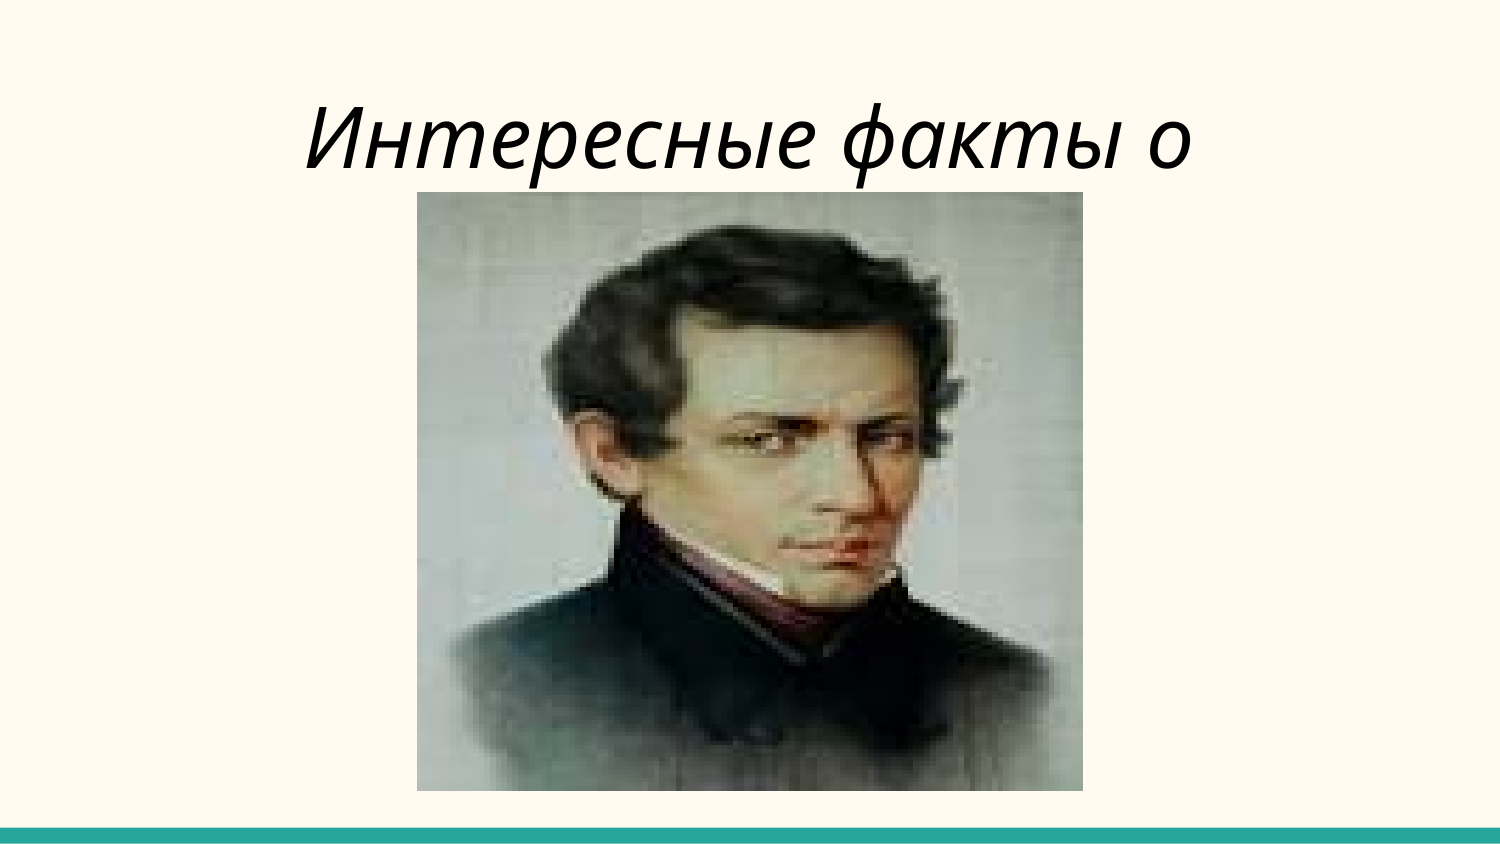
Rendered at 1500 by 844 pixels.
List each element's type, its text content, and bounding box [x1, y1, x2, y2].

picture [417, 192, 1083, 791]
title Интересные факты о Лобачевском [51, 68, 1449, 341]
